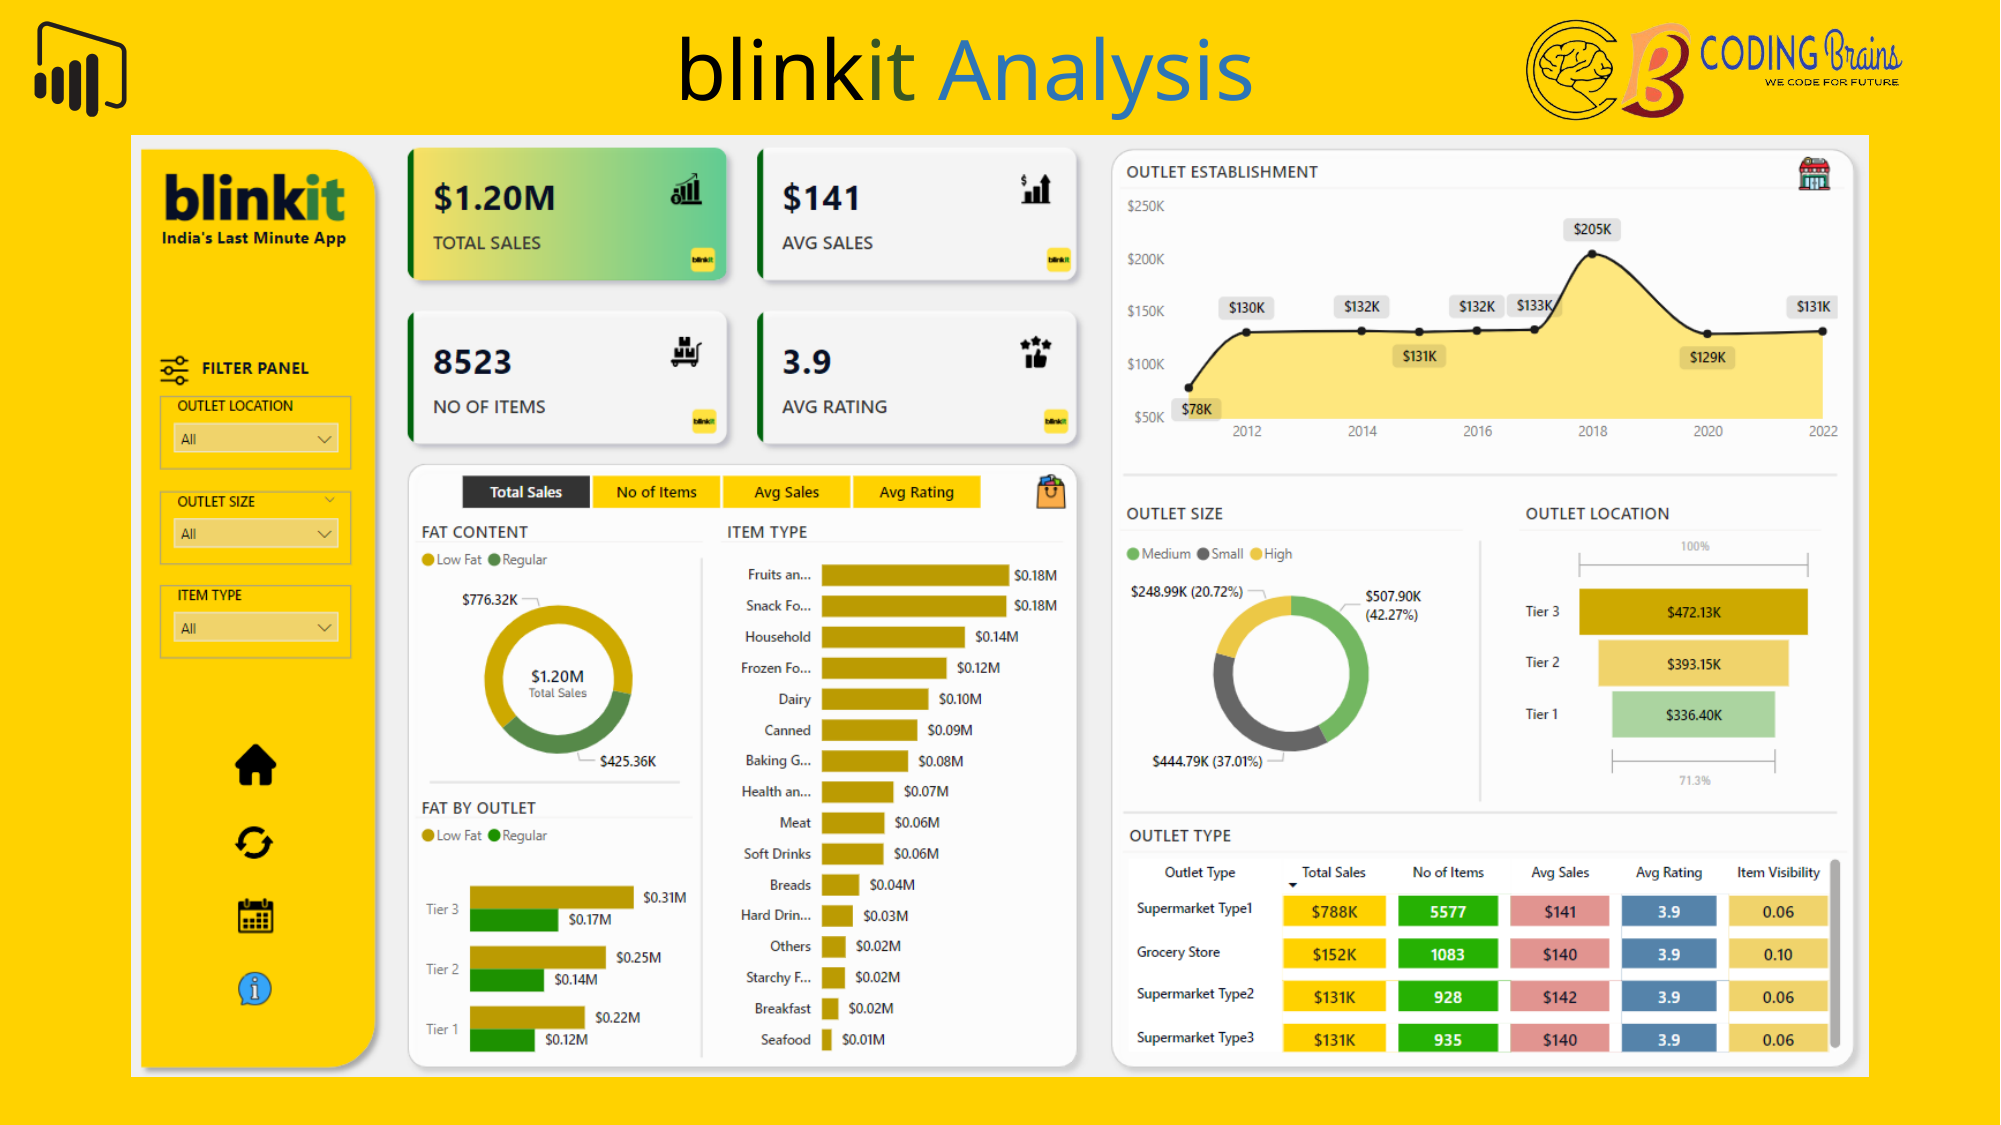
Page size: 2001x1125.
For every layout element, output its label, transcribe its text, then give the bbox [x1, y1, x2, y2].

text_box blinkit Analysis [660, 19, 1340, 116]
picture [32, 21, 129, 117]
picture [1489, 9, 1968, 129]
picture [131, 135, 1869, 1077]
